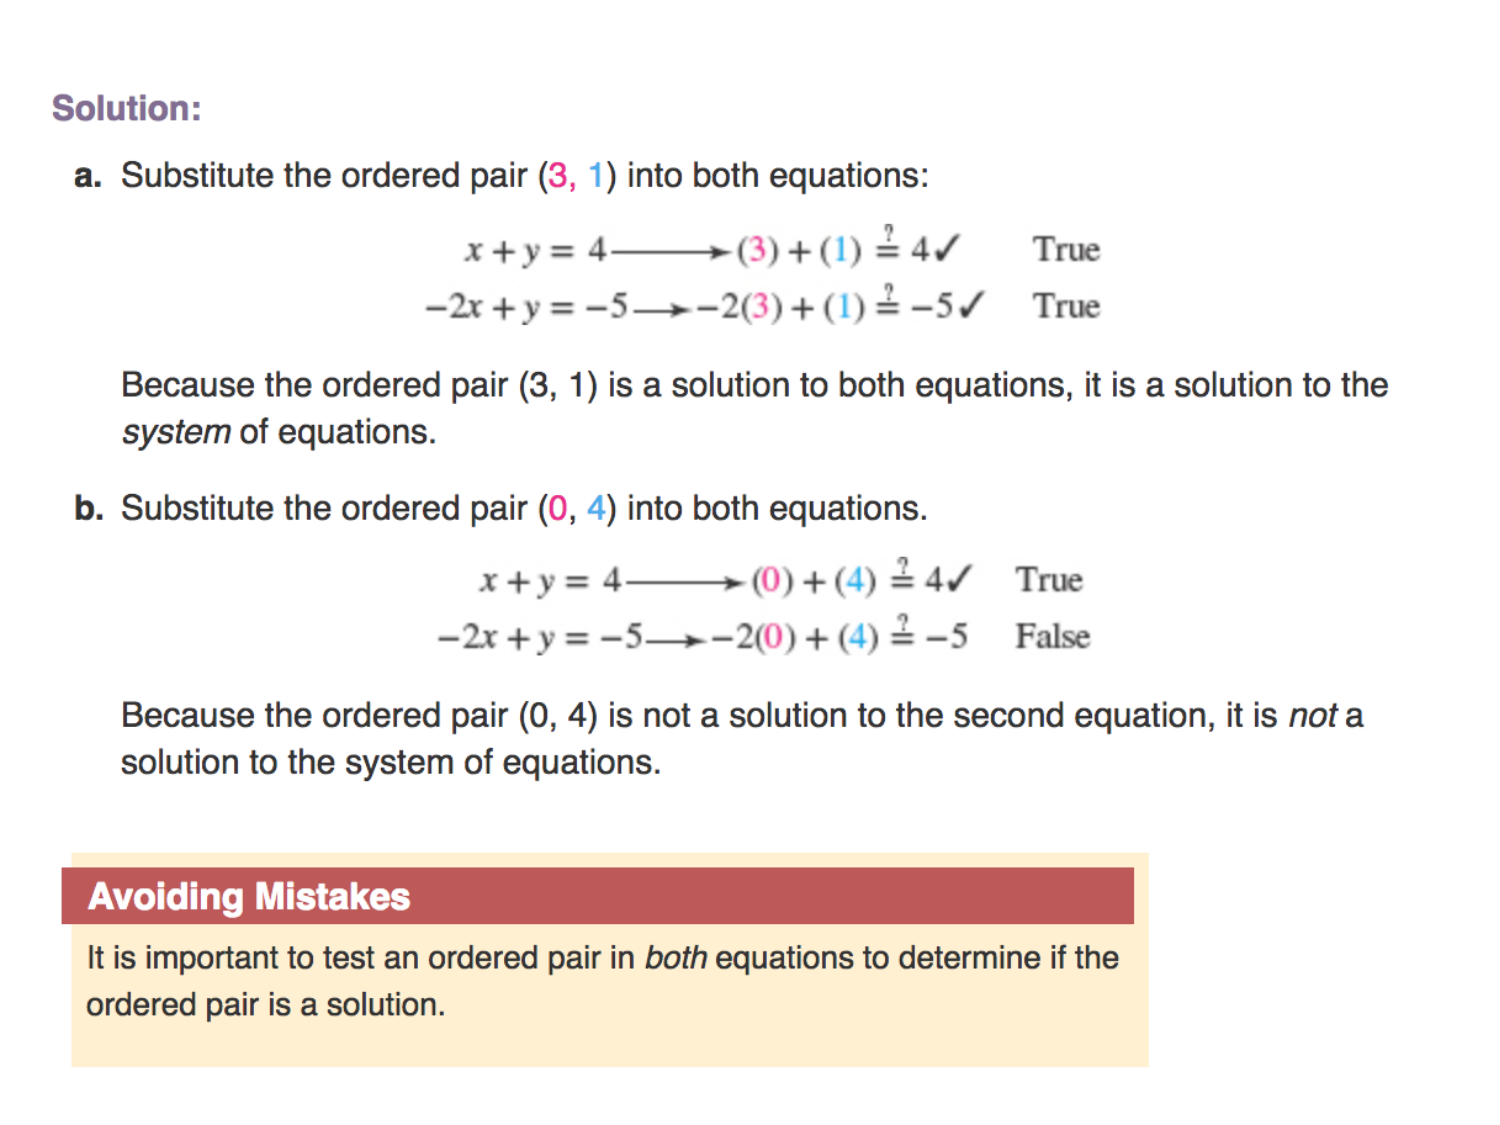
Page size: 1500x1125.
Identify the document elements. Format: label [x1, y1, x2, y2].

list [0, 81, 1500, 1087]
